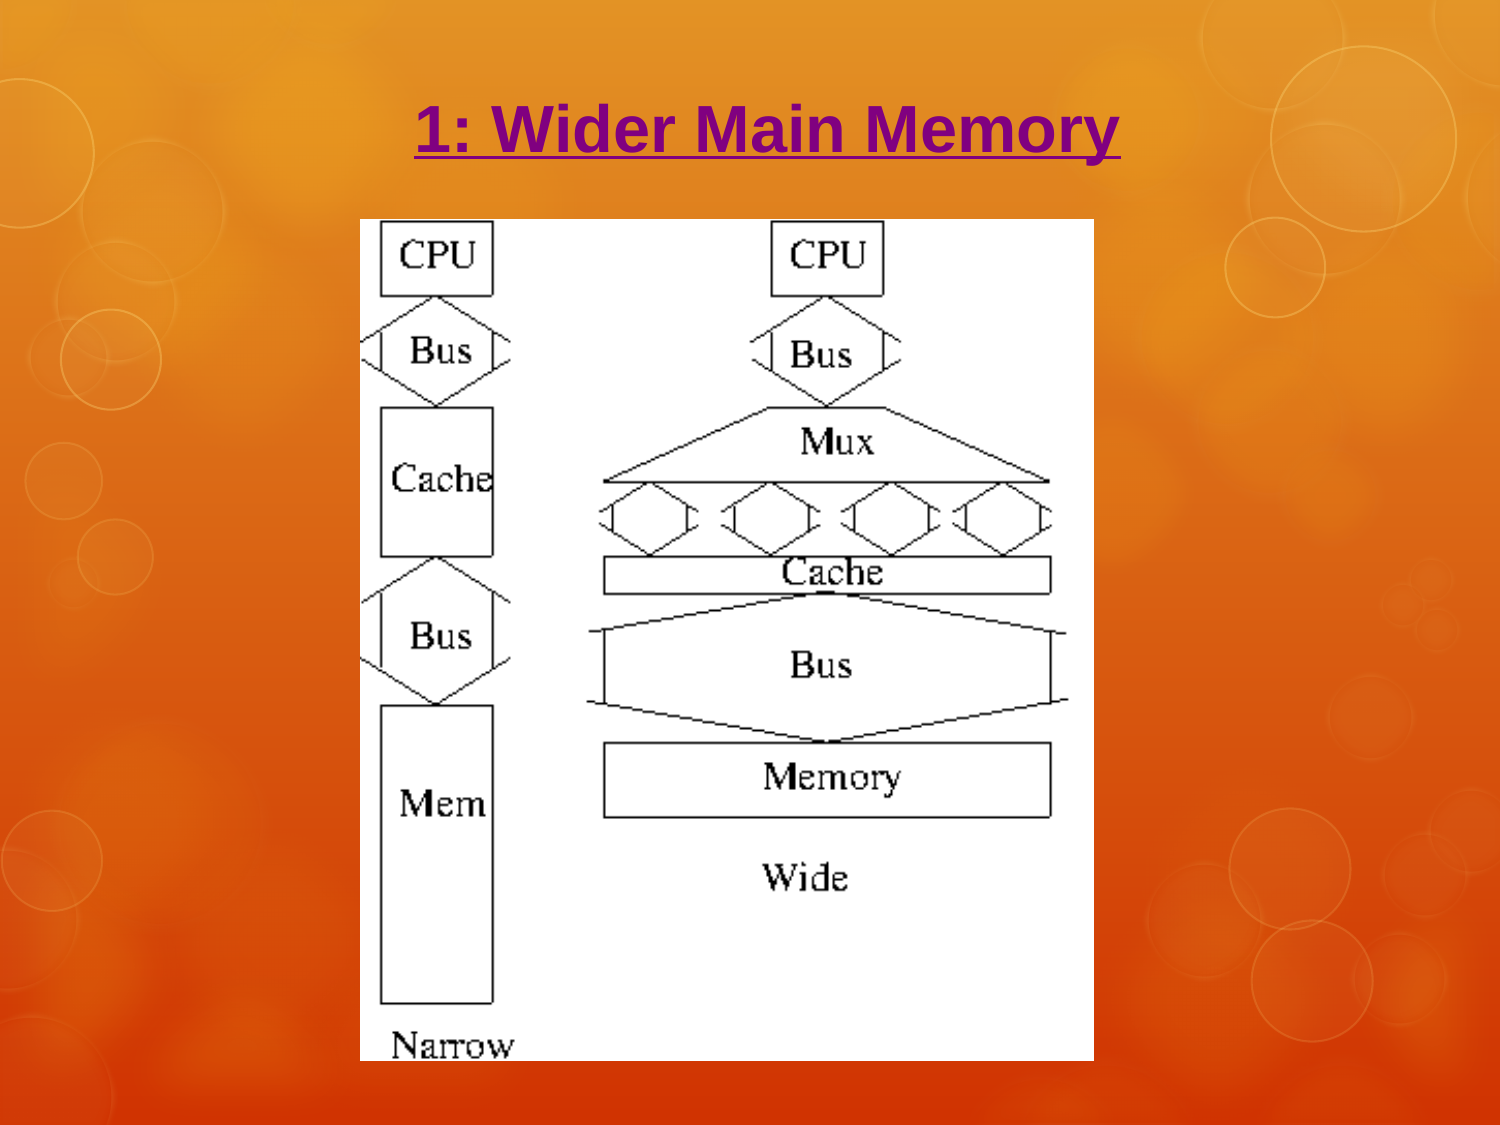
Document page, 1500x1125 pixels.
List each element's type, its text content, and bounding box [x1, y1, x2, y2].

text_box 1: Wider Main Memory [17, 78, 1500, 173]
picture [359, 219, 1095, 1062]
